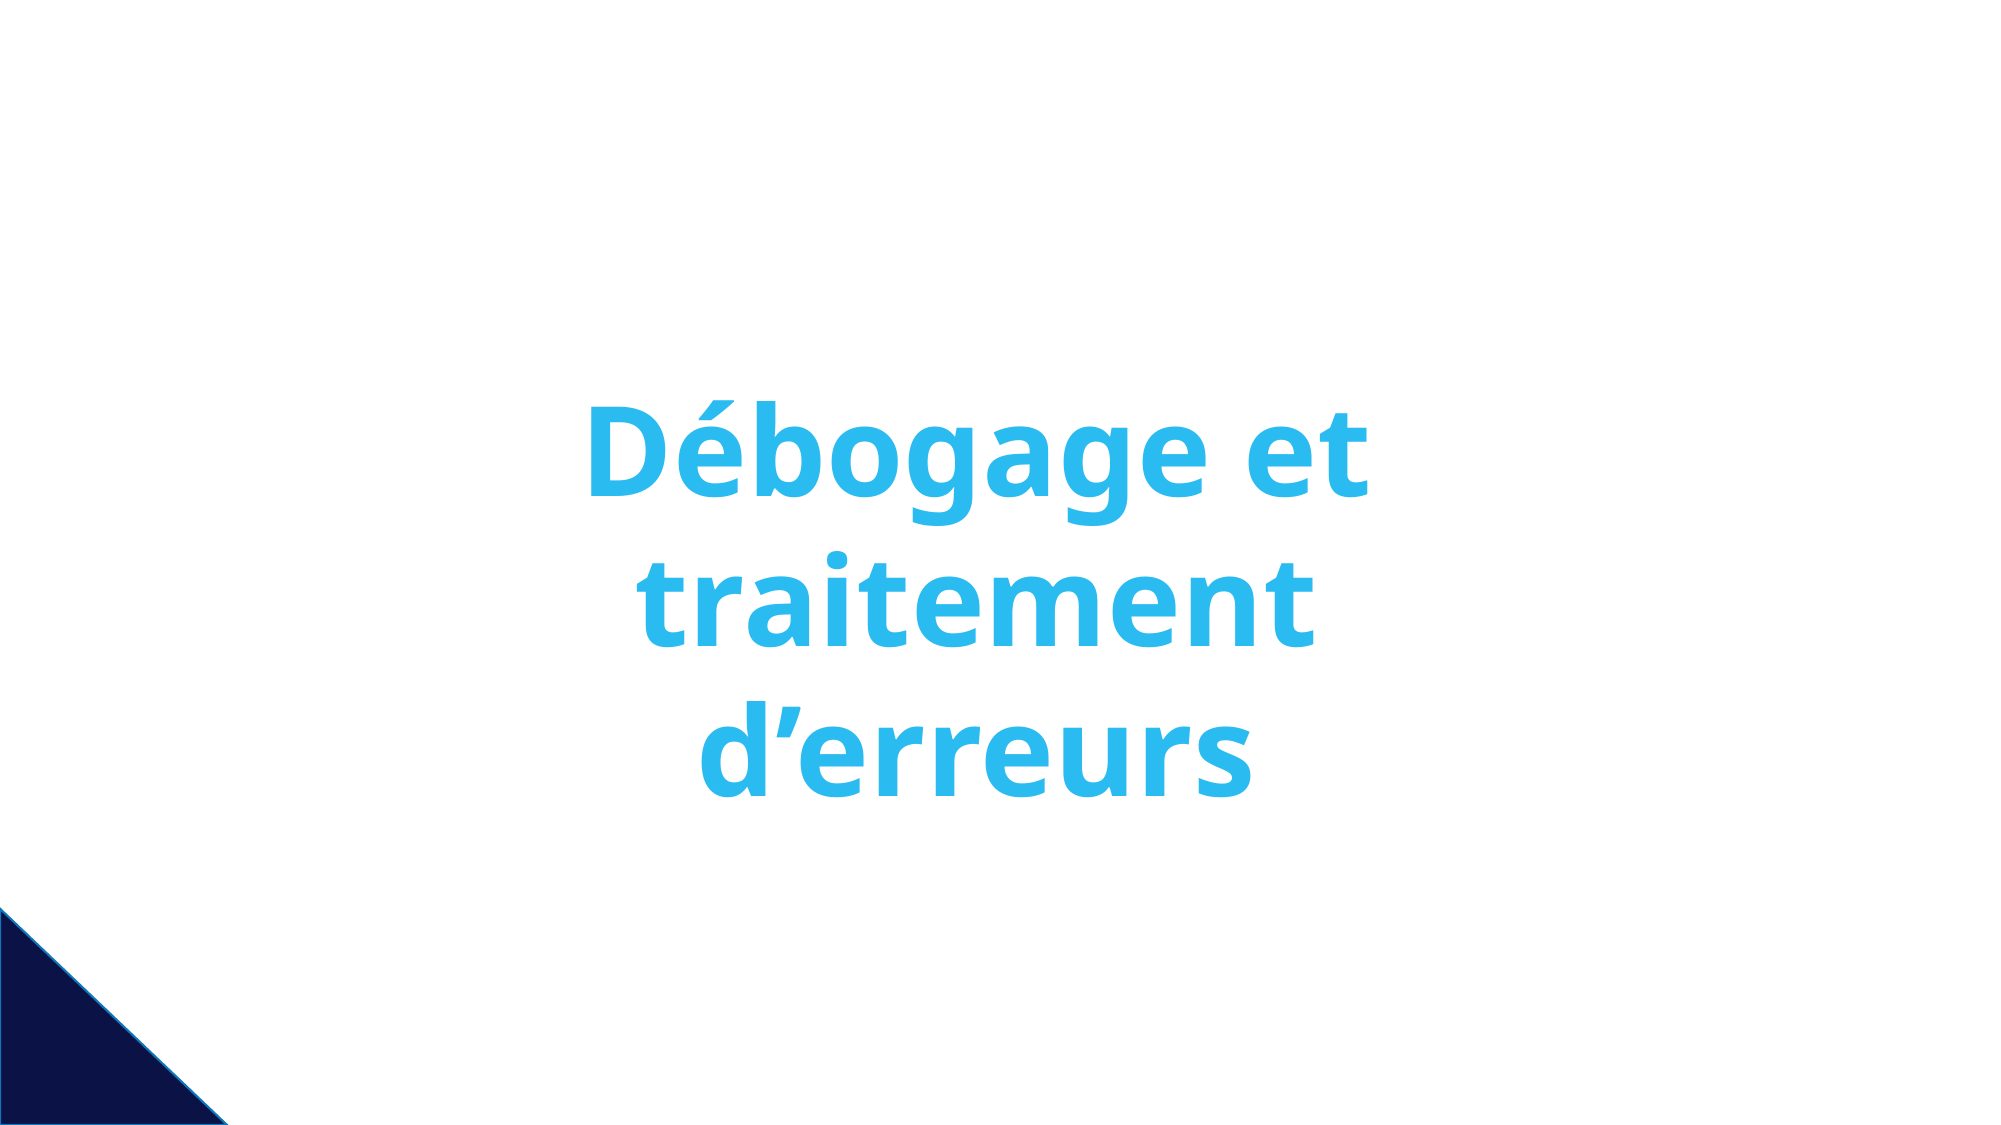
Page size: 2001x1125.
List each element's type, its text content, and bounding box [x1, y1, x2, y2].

text_box Débogage et traitement d’erreurs [352, 364, 1601, 830]
text_box [0, 907, 229, 1125]
